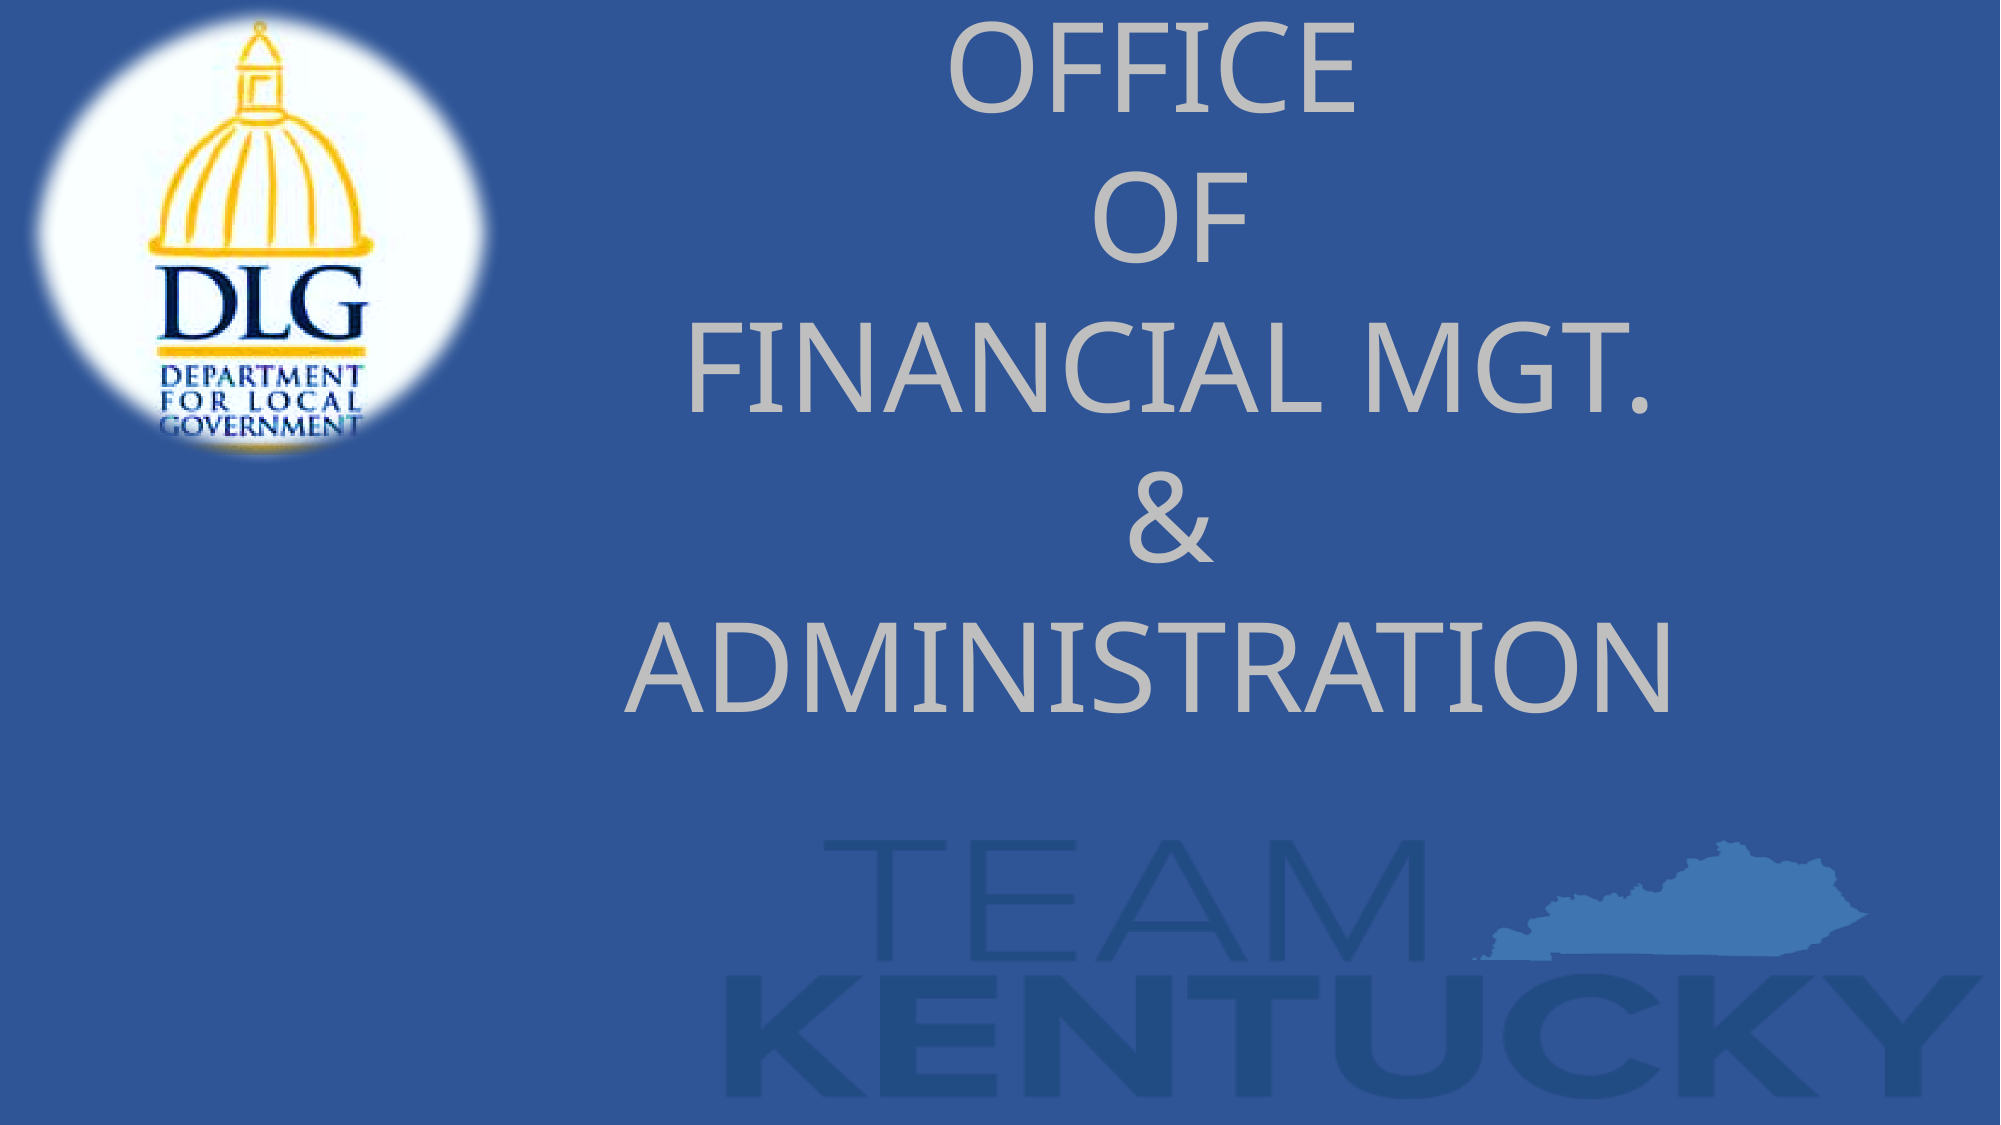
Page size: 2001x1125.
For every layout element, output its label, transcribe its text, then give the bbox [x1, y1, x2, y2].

text_box OFFICE OF FINANCIAL MGT. & ADMINISTRATION [172, 0, 2000, 745]
picture [41, 45, 172, 423]
